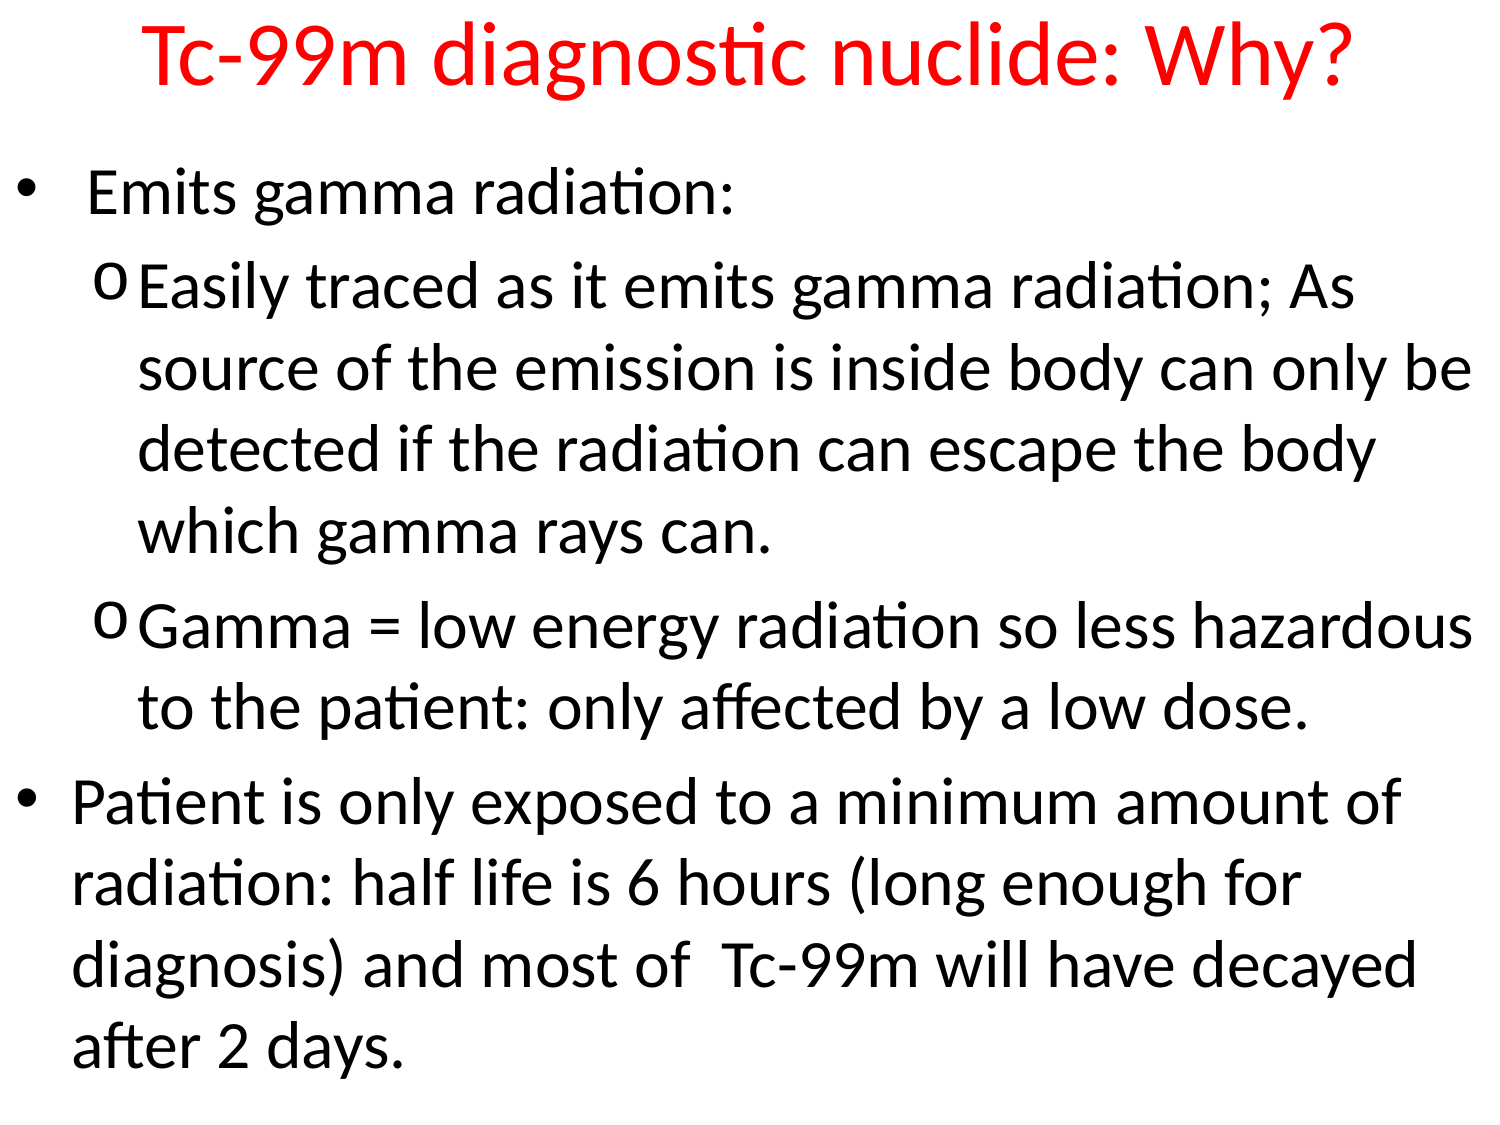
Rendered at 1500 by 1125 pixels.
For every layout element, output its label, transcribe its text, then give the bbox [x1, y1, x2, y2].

list Emits gamma radiation: Easily traced as it emits gamma radiation; As source of the emission is inside body can only be detected if the radiation can escape the body which gamma rays can. Gamma = low energy radiation so less hazardous to the patient: only affected by a low dose. Patient is only exposed to a minimum amount of radiation: half life is 6 hours (long enough for diagnosis) and most of Tc-99m will have decayed after 2 days. [0, 138, 1500, 1125]
title Tc-99m diagnostic nuclide: Why? [75, 0, 1425, 138]
